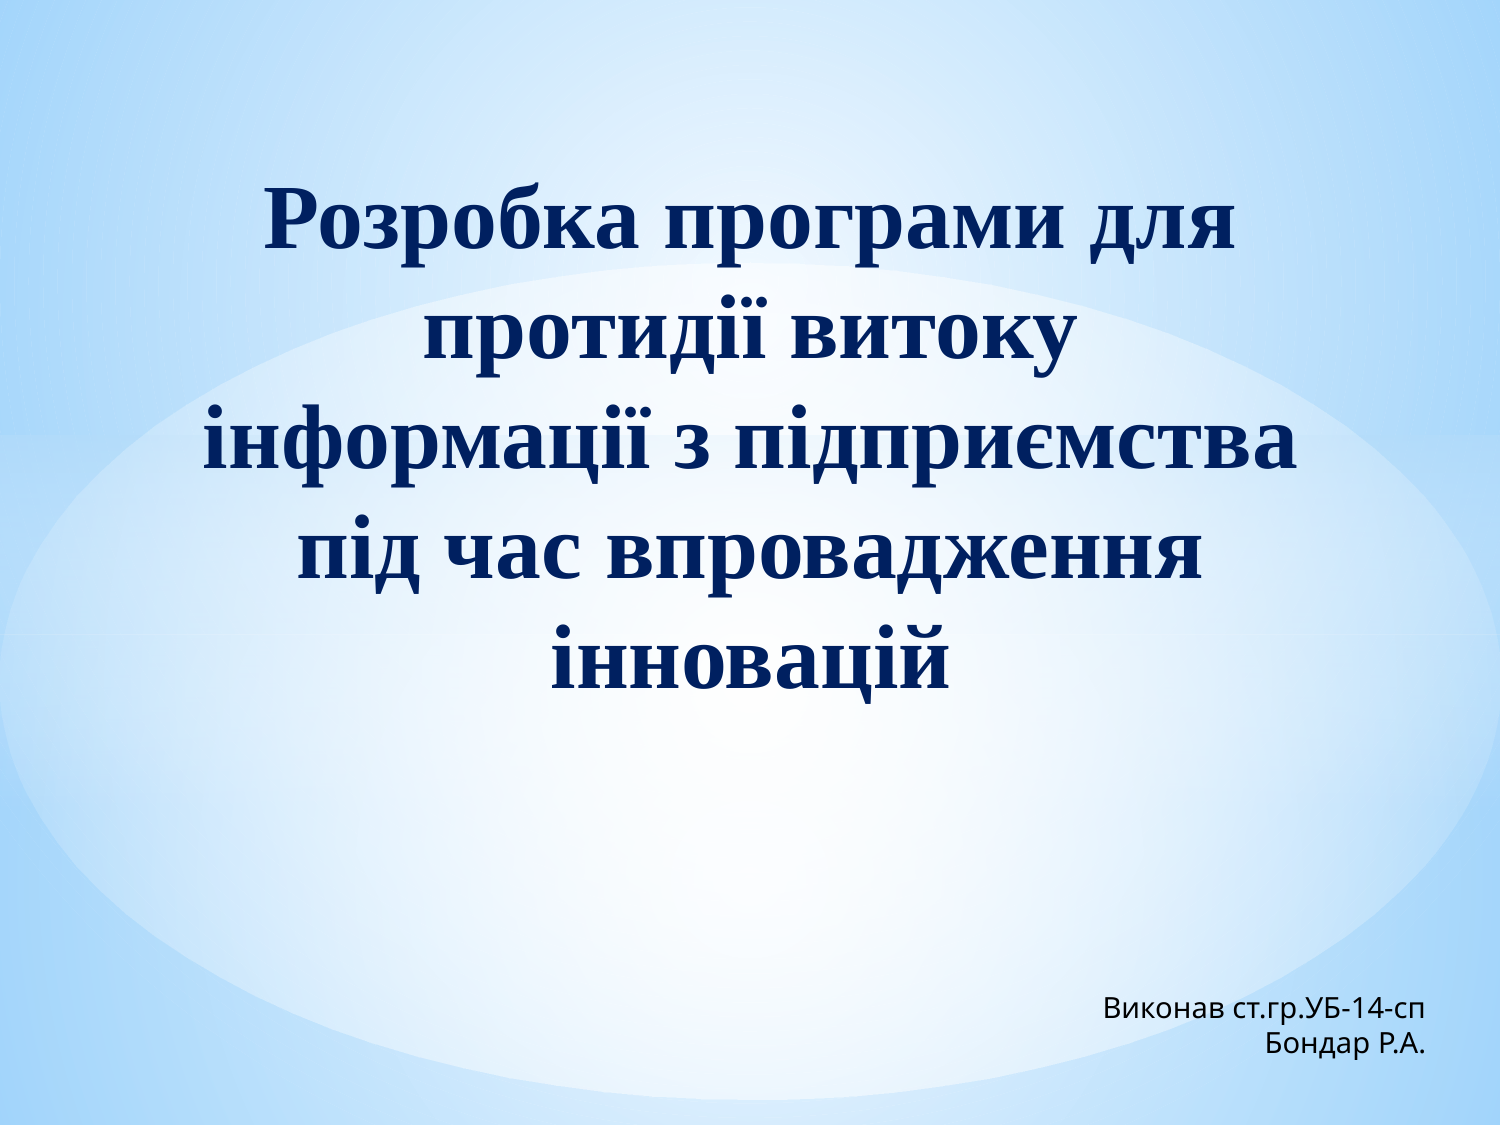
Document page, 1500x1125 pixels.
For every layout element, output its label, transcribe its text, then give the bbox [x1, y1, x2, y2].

text_box Виконав ст.гр.УБ-14-сп Бондар Р.А. [1087, 981, 1441, 1067]
title Розробка програми для протидії витоку інформації з підприємства під час впровадження інновацій [147, 149, 1325, 444]
